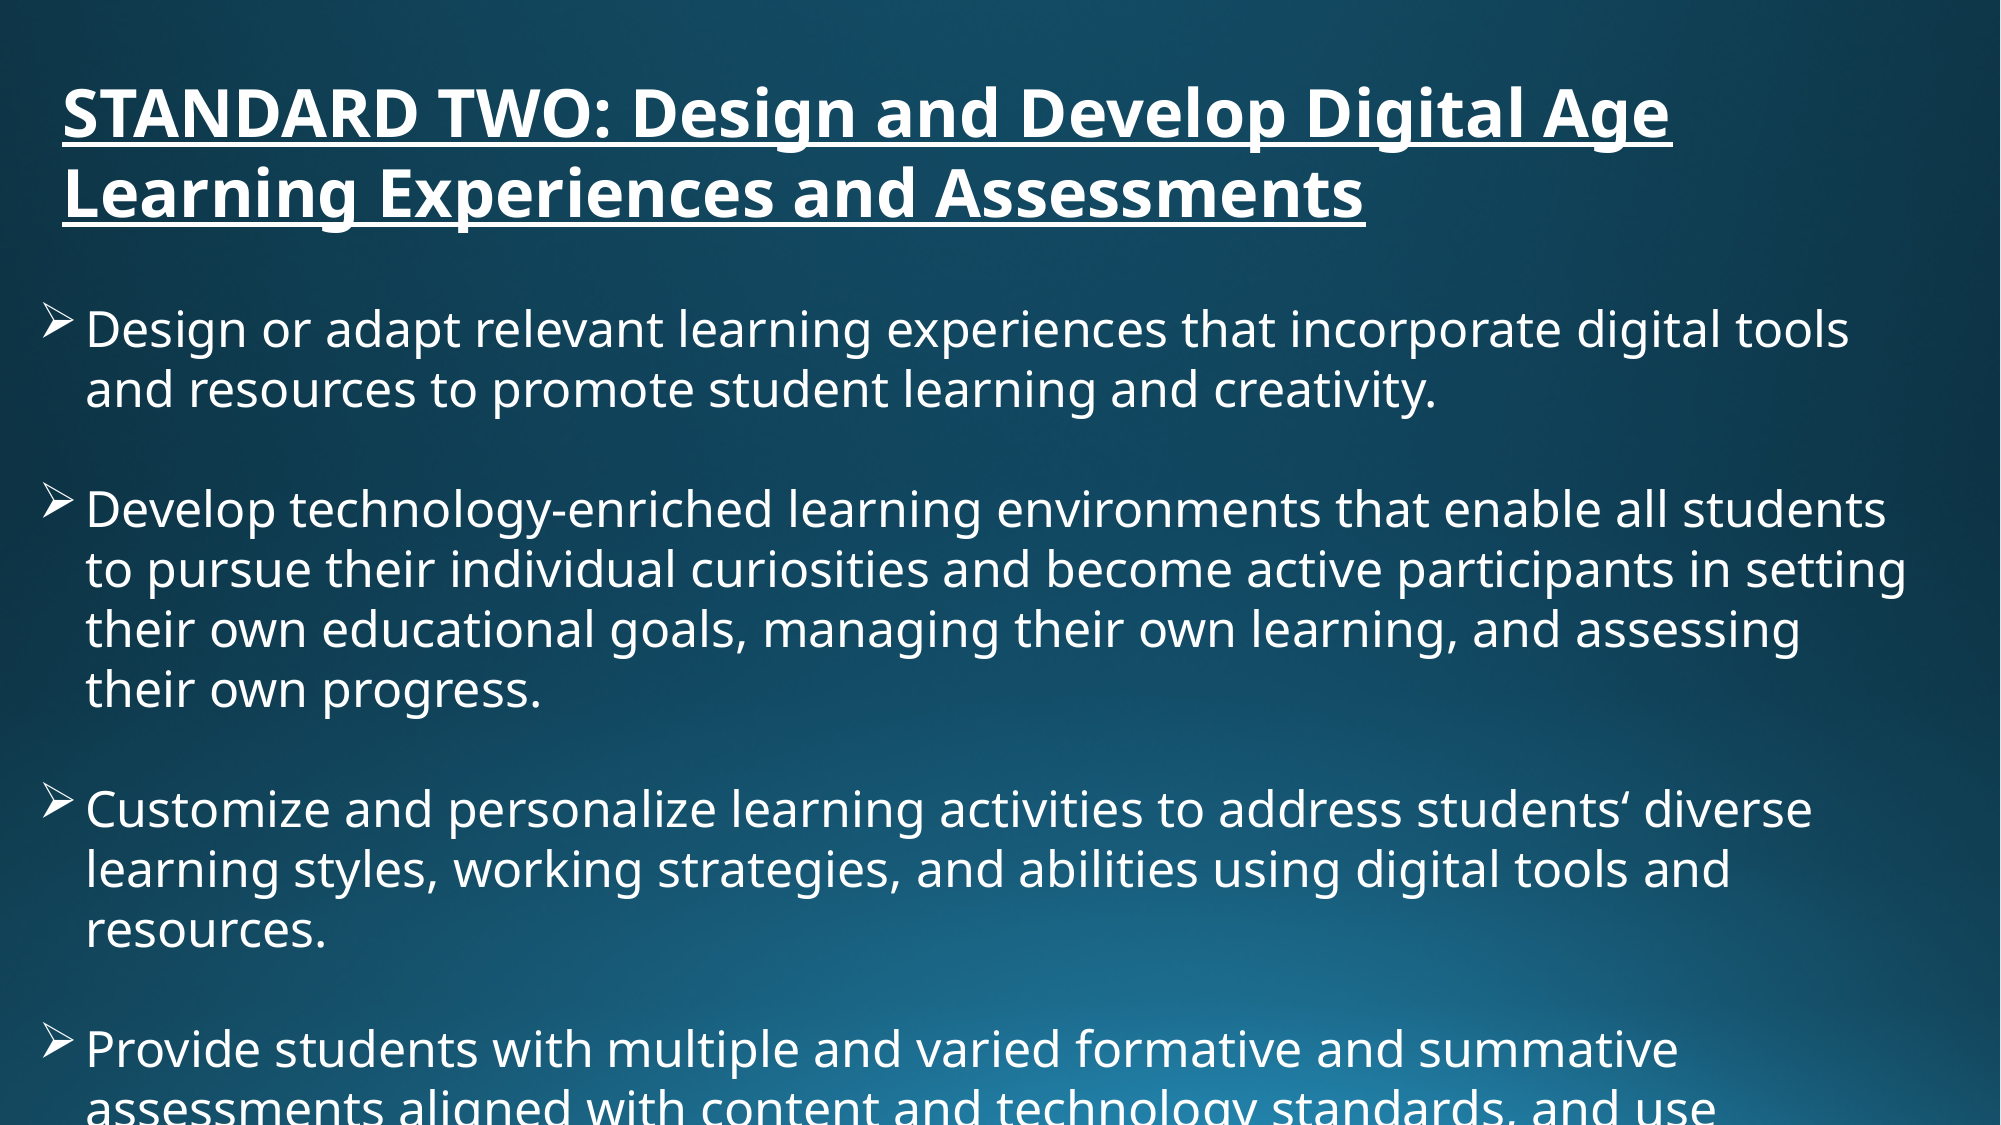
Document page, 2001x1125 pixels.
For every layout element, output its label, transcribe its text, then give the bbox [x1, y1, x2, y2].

text_box STANDARD TWO: Design and Develop Digital Age Learning Experiences and Assessments [47, 63, 1861, 238]
text_box Design or adapt relevant learning experiences that incorporate digital tools and resources to promote student learning and creativity. Develop technology-enriched learning environments that enable all students to pursue their individual curiosities and become active participants in setting their own educational goals, managing their own learning, and assessing their own progress. Customize and personalize learning activities to address students‘ diverse learning styles, working strategies, and abilities using digital tools and resources. Provide students with multiple and varied formative and summative assessments aligned with content and technology standards, and use resulting data to inform learning and teaching. [23, 289, 1942, 1125]
picture [0, 0, 2001, 1125]
